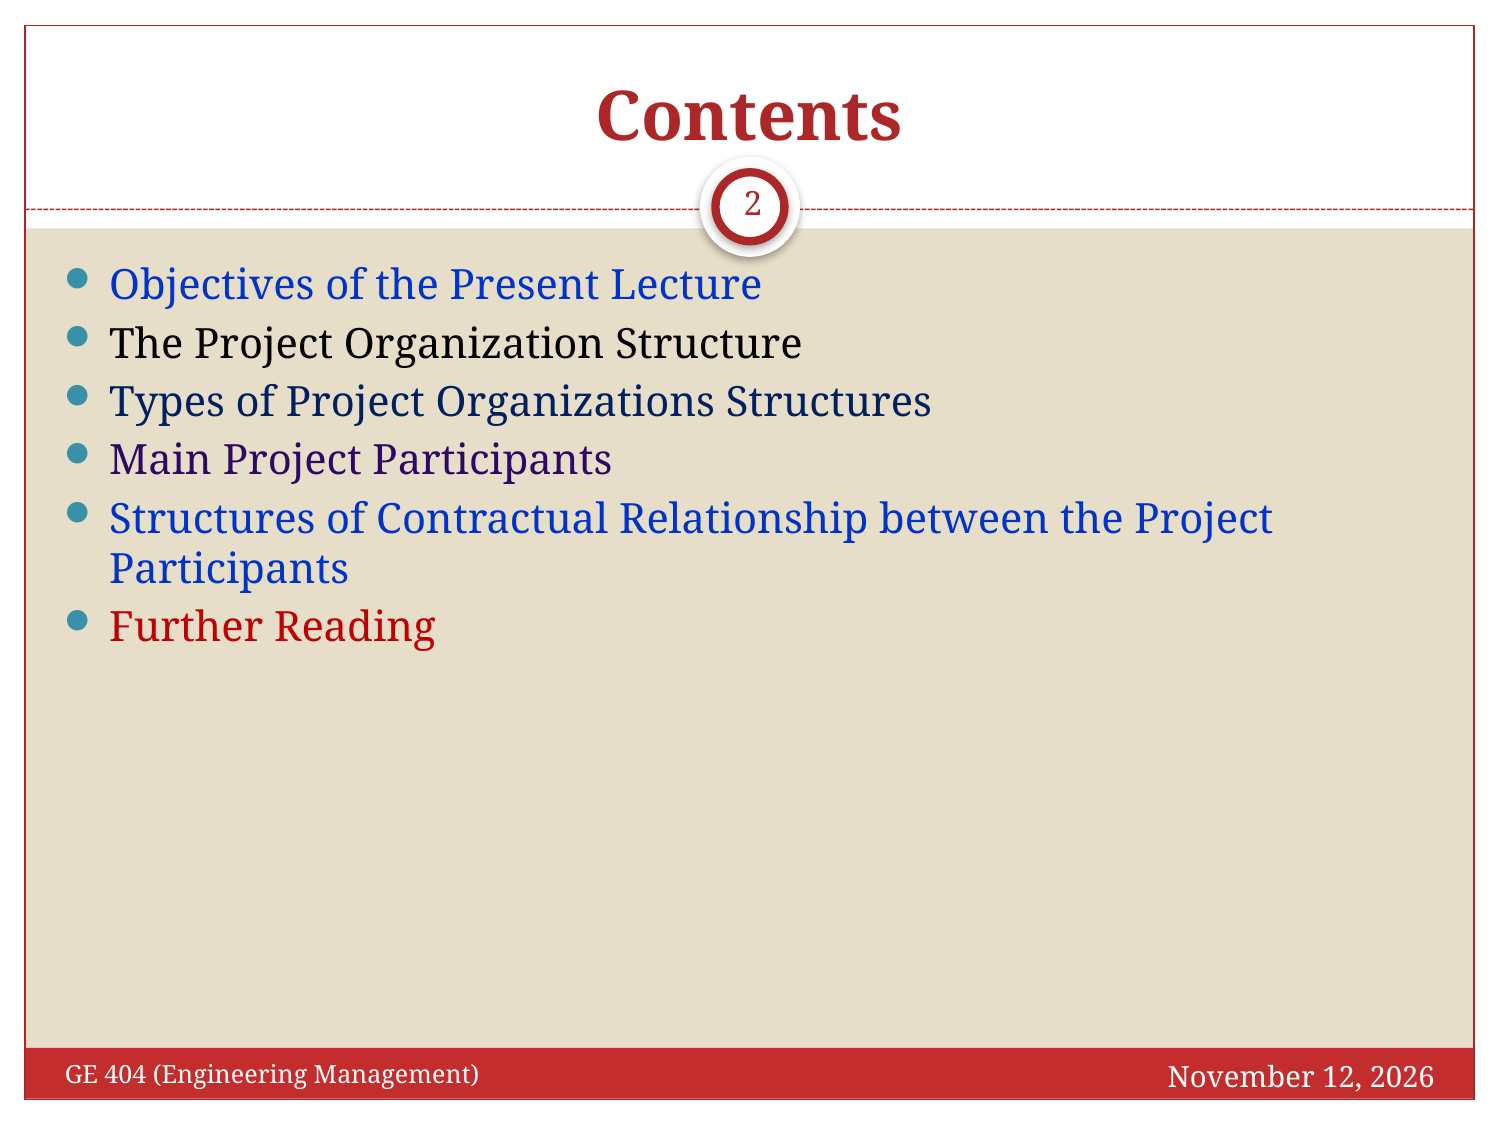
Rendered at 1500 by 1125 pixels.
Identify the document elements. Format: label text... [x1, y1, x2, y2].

slide_number 2 [715, 168, 791, 241]
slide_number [950, 1050, 1450, 1111]
footer GE 404 (Engineering Management) [50, 1051, 638, 1112]
list Objectives of the Present Lecture The Project Organization Structure Types of Project Organizations Structures Main Project Participants Structures of Contractual Relationship between the Project Participants Further Reading [49, 250, 1445, 1001]
title Contents [49, 37, 1450, 162]
